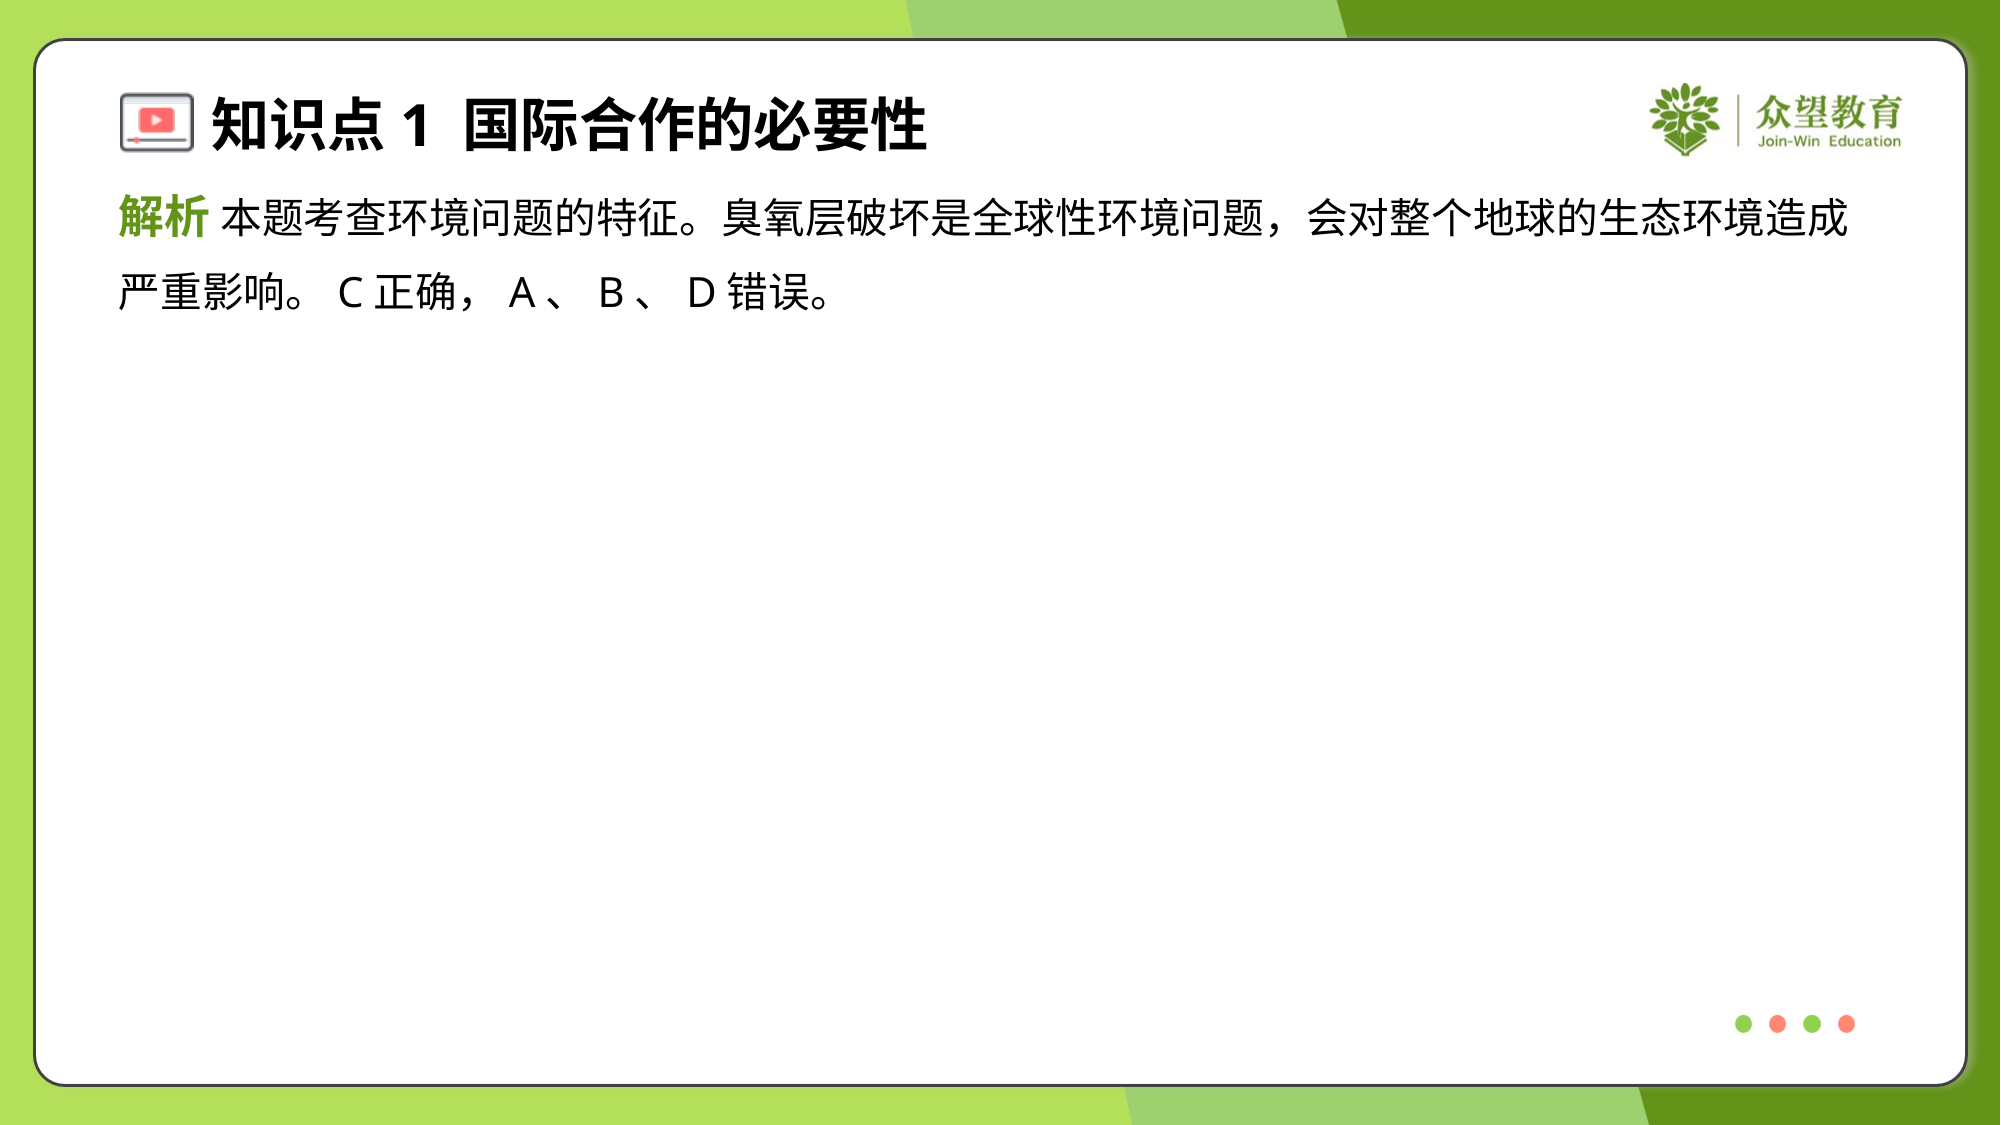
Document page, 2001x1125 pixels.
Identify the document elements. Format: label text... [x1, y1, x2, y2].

picture [0, 0, 2000, 1125]
text_box 解析 本题考查环境问题的特征。臭氧层破坏是全球性环境问题，会对整个地球的生态环境造成 严重影响。C正确，A、B、D错误。 [118, 159, 1883, 309]
